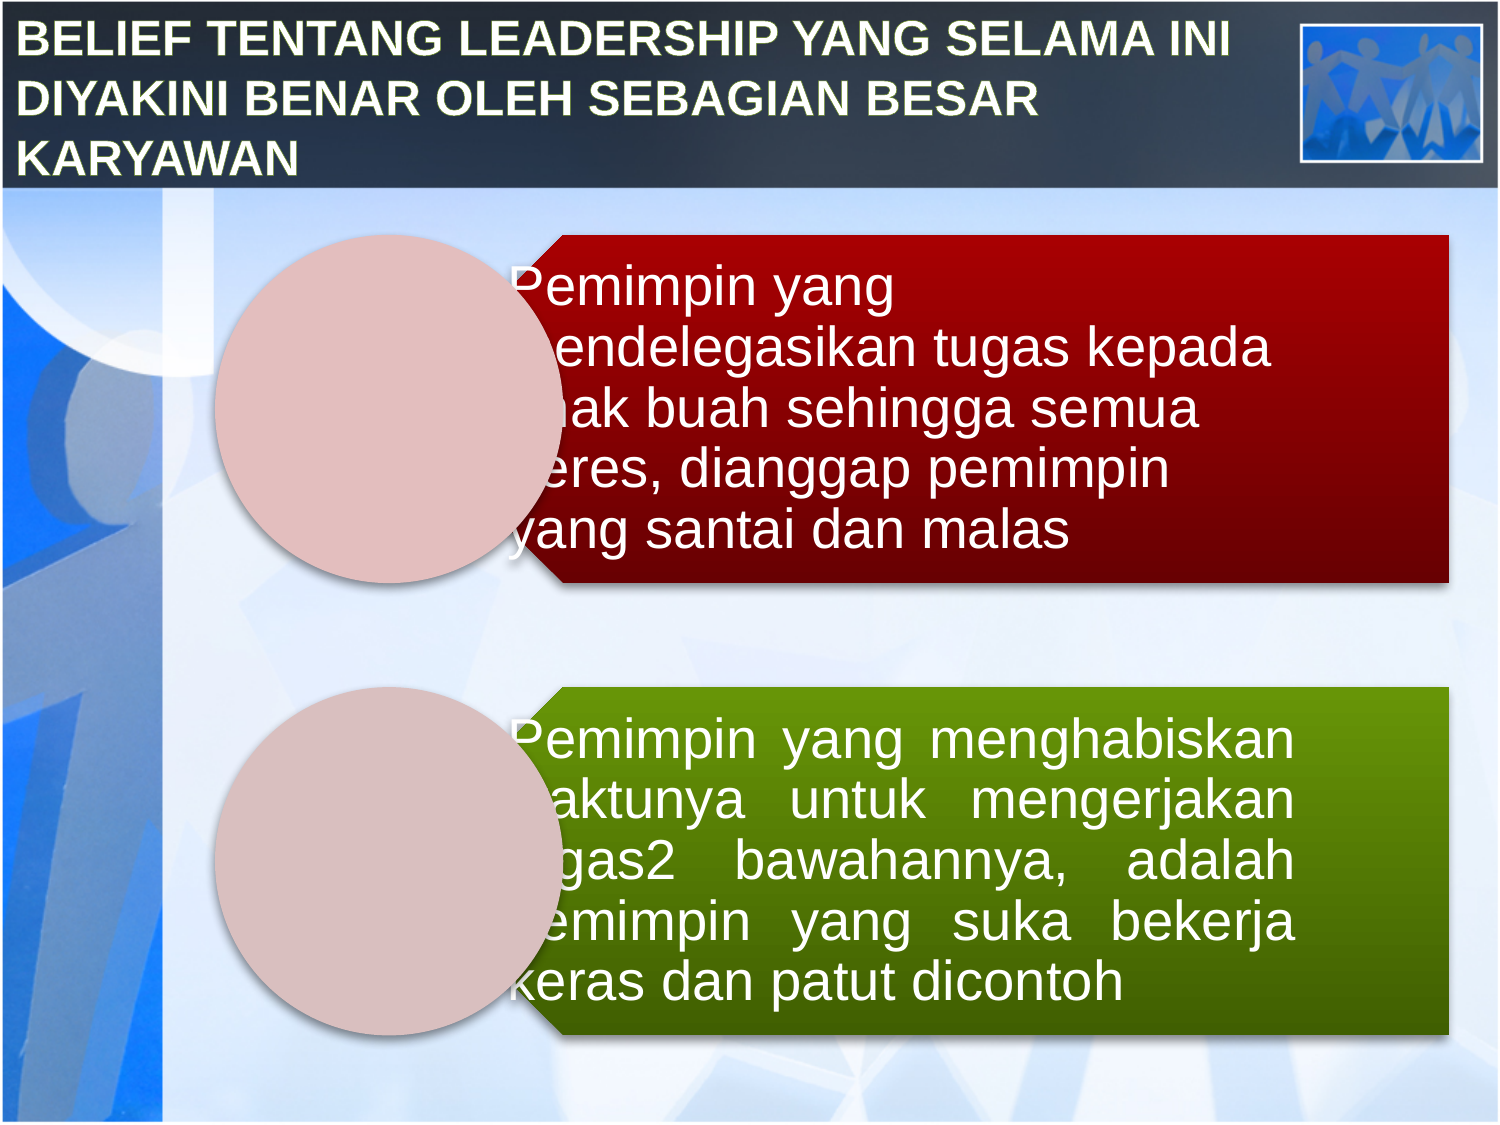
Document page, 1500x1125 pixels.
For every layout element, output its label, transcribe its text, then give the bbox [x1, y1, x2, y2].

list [34, 234, 1500, 1037]
picture [0, 0, 1500, 1125]
title BELIEF TENTANG LEADERSHIP YANG SELAMA INI DIYAKINI BENAR OLEH SEBAGIAN BESAR KARYAWAN [0, 26, 1313, 165]
